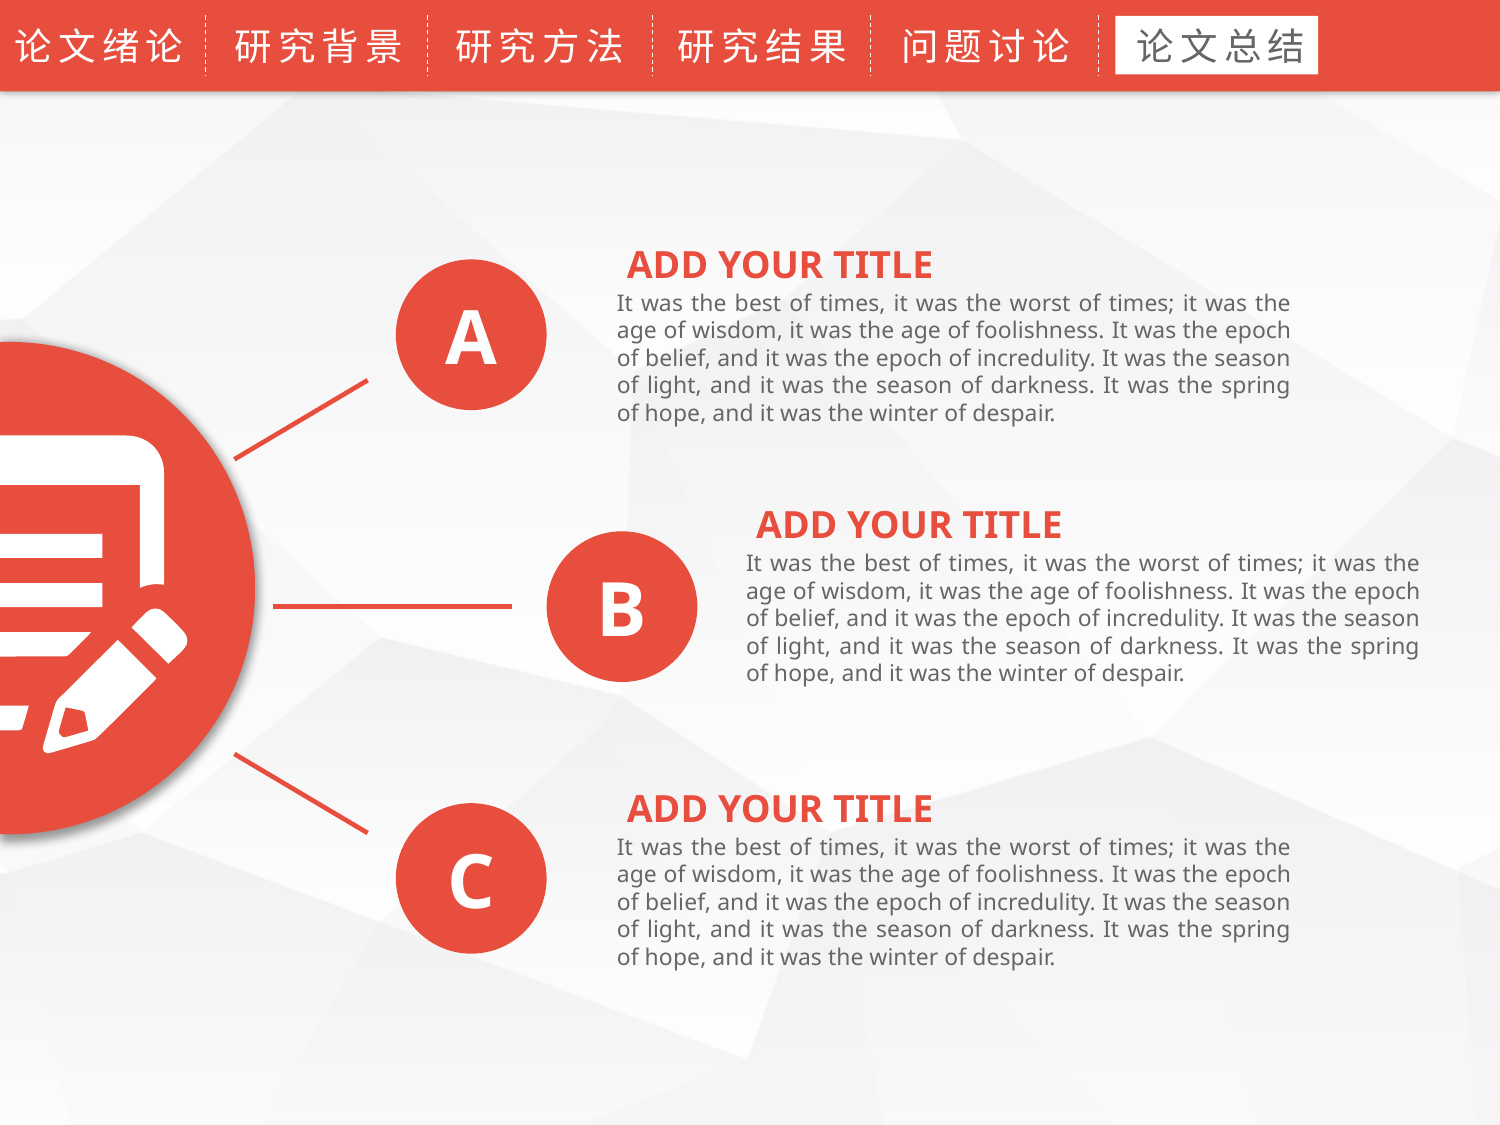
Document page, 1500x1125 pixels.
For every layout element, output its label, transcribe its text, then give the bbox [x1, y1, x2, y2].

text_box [255, 380, 368, 460]
text_box It was the best of times, it was the worst of times; it was the age of wisdom, it was the age of foolishness. It was the epoch of belief, and it was the epoch of incredulity. It was the season of light, and it was the season of darkness. It was the spring of hope, and it was the winter of despair. [602, 825, 1307, 978]
text_box It was the best of times, it was the worst of times; it was the age of wisdom, it was the age of foolishness. It was the epoch of belief, and it was the epoch of incredulity. It was the season of light, and it was the season of darkness. It was the spring of hope, and it was the winter of despair. [602, 280, 1307, 433]
text_box C [394, 802, 548, 955]
text_box 论文总结 [1110, 15, 1332, 76]
text_box ADD YOUR TITLE [602, 778, 959, 838]
text_box 研究结果 [663, 15, 870, 76]
text_box 问题讨论 [886, 15, 1098, 76]
text_box [0, 0, 1500, 92]
text_box ADD YOUR TITLE [602, 233, 959, 294]
picture [0, 92, 1500, 1125]
text_box 论文绪论 [0, 15, 211, 76]
text_box 研究方法 [440, 15, 652, 76]
text_box B [545, 530, 699, 684]
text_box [255, 753, 368, 834]
text_box It was the best of times, it was the worst of times; it was the age of wisdom, it was the age of foolishness. It was the epoch of belief, and it was the epoch of incredulity. It was the season of light, and it was the season of darkness. It was the spring of hope, and it was the winter of despair. [731, 541, 1436, 694]
text_box 研究背景 [214, 15, 423, 76]
text_box ADD YOUR TITLE [731, 493, 1088, 554]
text_box A [394, 258, 548, 412]
text_box 研究结果 [871, 15, 876, 76]
